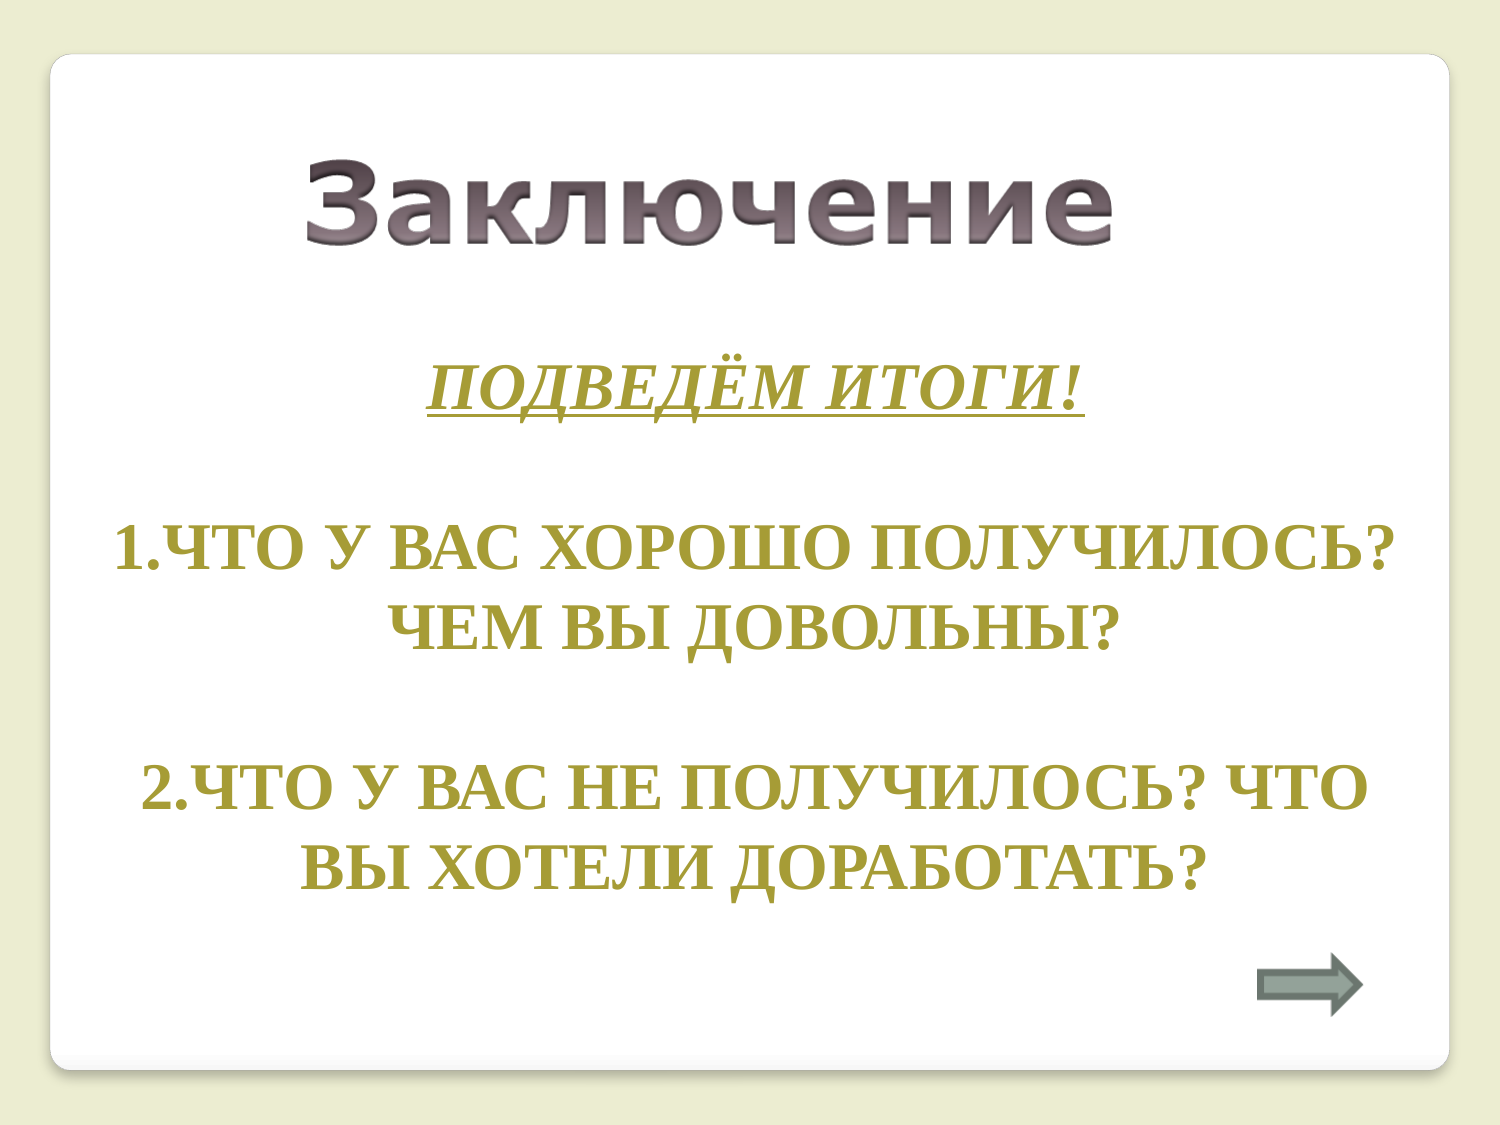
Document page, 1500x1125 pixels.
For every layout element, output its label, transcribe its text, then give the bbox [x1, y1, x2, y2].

picture [235, 97, 1185, 336]
picture [1257, 952, 1365, 1017]
text_box Подведём итоги! Что у Вас хорошо получилось? Чем Вы довольны? Что у Вас не получилось? Что Вы хотели доработать? [76, 335, 1436, 911]
